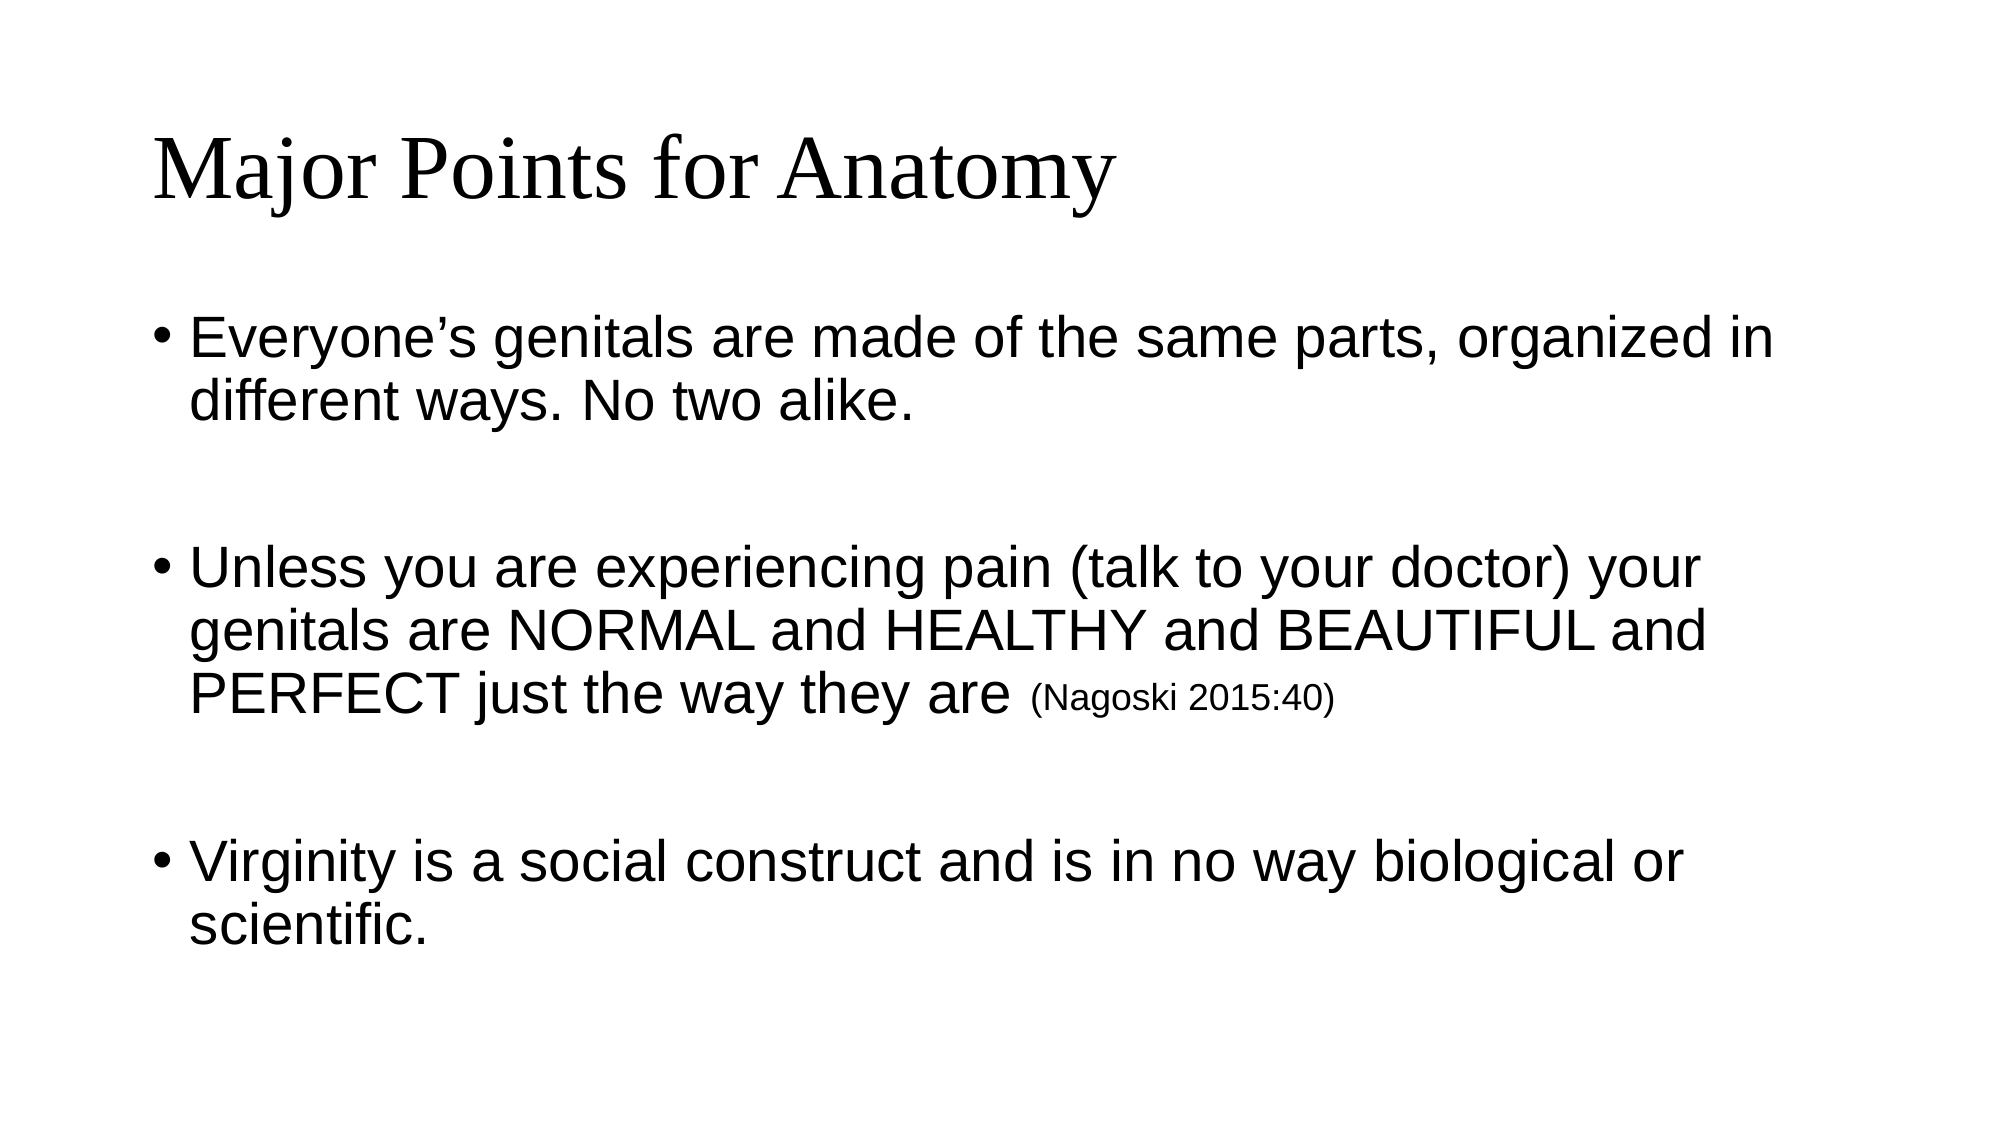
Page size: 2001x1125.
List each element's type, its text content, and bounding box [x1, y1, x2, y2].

text_box (Nagoski 2015:40) [1015, 665, 1351, 726]
title Major Points for Anatomy [137, 59, 1863, 278]
list Everyone’s genitals are made of the same parts, organized in different ways. No two alike. Unless you are experiencing pain (talk to your doctor) your genitals are NORMAL and HEALTHY and BEAUTIFUL and PERFECT just the way they are Virginity is a social construct and is in no way biological or scientific. [137, 299, 1863, 1014]
